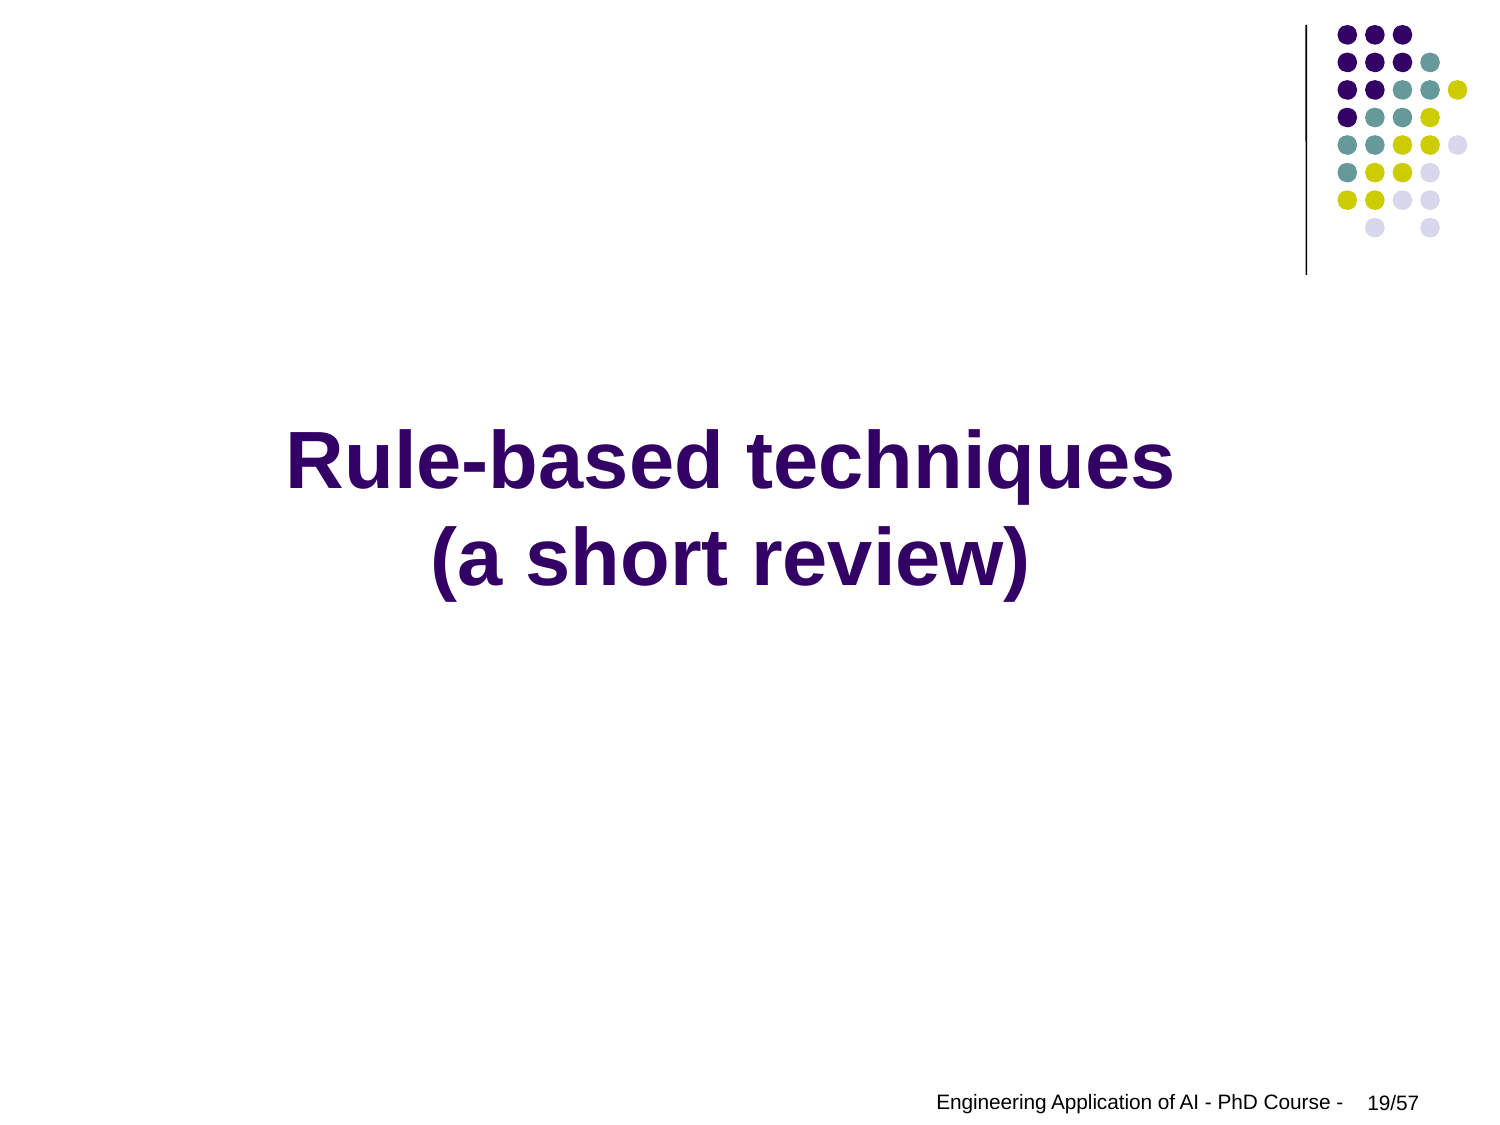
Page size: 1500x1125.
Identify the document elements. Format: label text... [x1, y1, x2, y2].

title Rule-based techniques (a short review) [111, 396, 1350, 610]
slide_number 19/57 [1352, 1082, 1448, 1125]
footer Engineering Application of AI - PhD Course - [855, 1080, 1365, 1125]
